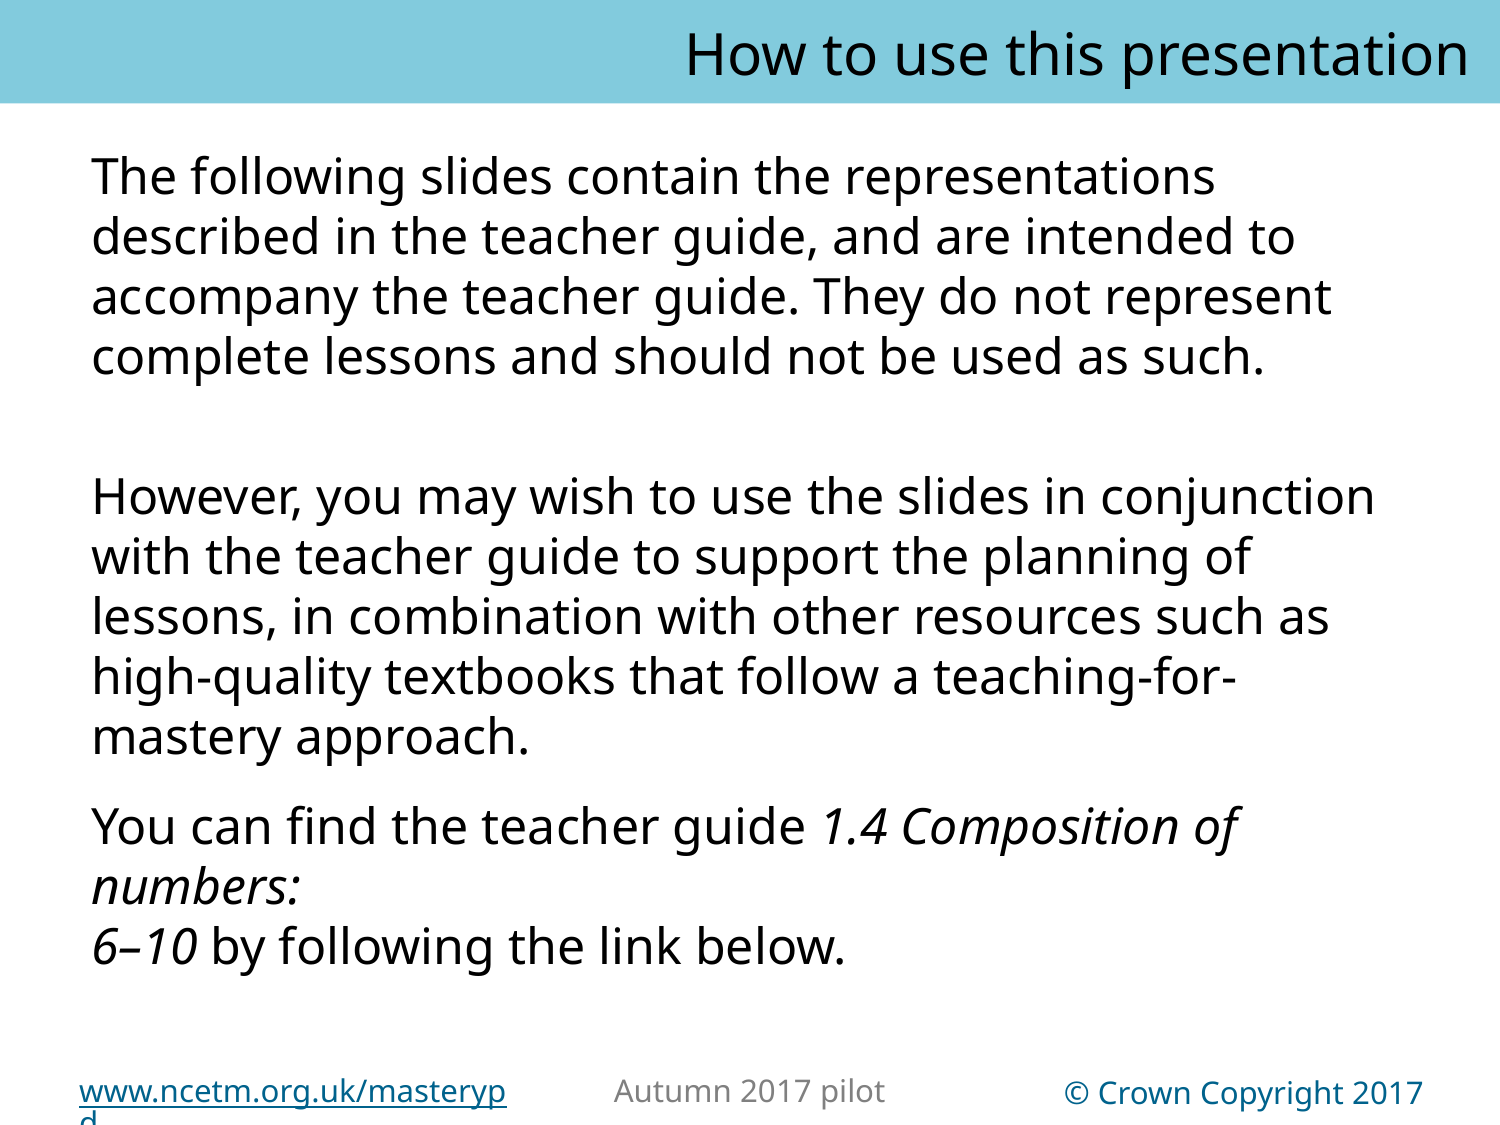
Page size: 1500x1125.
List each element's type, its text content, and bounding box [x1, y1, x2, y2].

list You can find the teacher guide 1.4 Composition of numbers: 6–10 by following the link below. [76, 786, 1424, 972]
list How to use this presentation [0, 0, 1500, 104]
